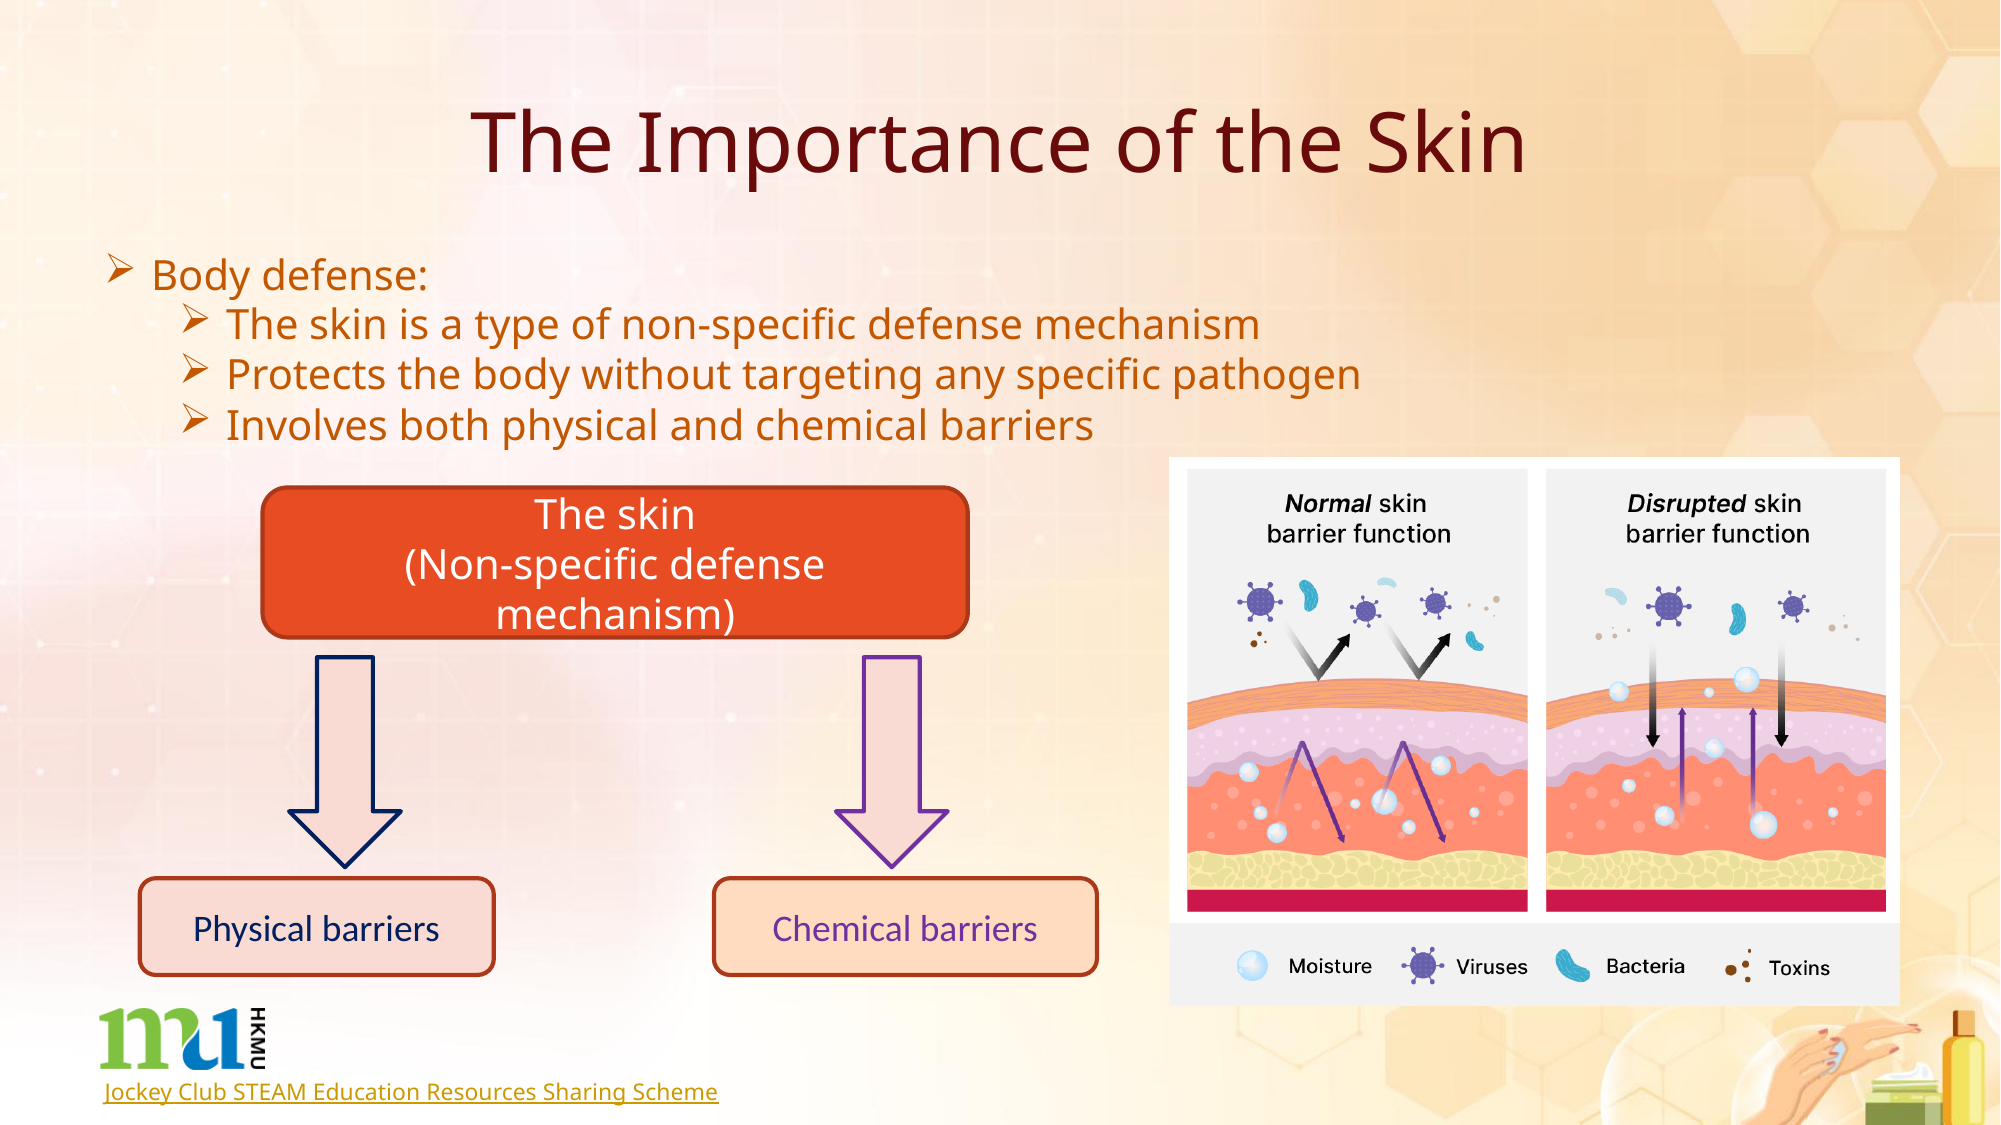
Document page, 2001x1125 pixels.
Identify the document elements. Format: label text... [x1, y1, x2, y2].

text_box [833, 655, 950, 870]
text_box [287, 655, 403, 870]
text_box Physical barriers [137, 876, 496, 978]
text_box The skin (Non-specific defense mechanism) [260, 485, 970, 640]
text_box Body defense: The skin is a type of non-specific defense mechanism Protects the body without targeting any specific pathogen Involves both physical and chemical barriers [89, 240, 1377, 456]
title The Importance of the Skin [99, 45, 1900, 233]
text_box Chemical barriers [711, 876, 1100, 978]
picture [0, 0, 2001, 1125]
